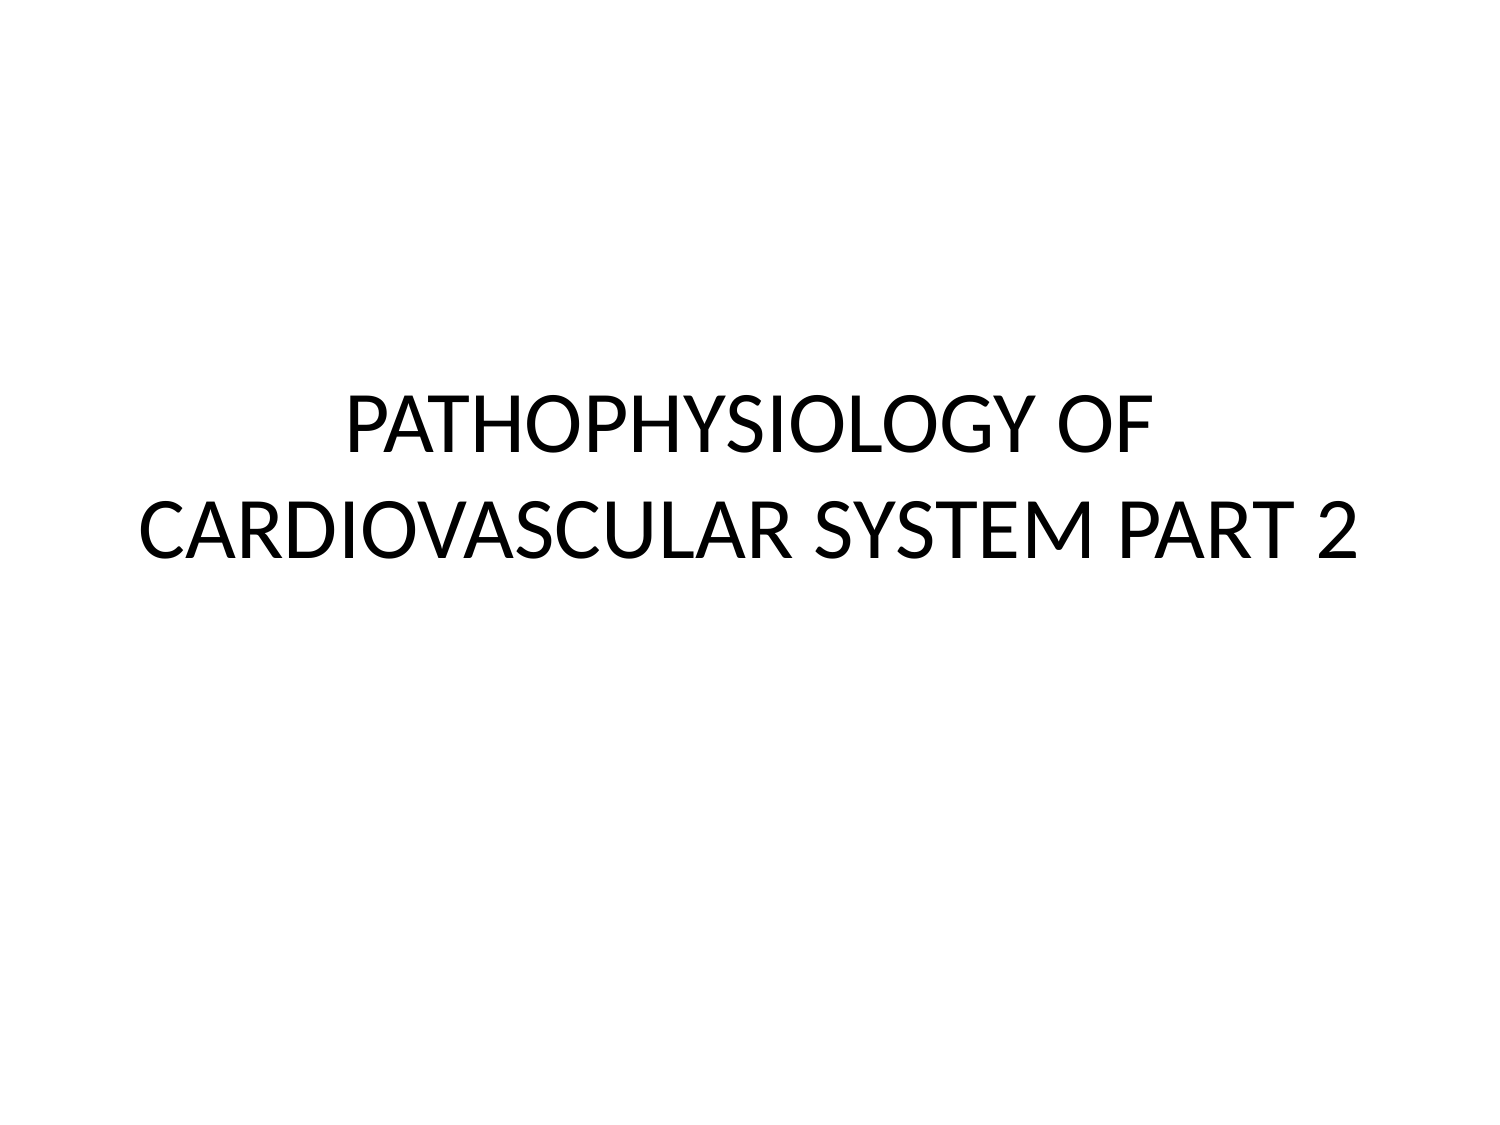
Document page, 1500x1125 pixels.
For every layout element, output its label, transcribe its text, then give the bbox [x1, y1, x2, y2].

title PATHOPHYSIOLOGY OF CARDIOVASCULAR SYSTEM PART 2 [112, 349, 1388, 591]
